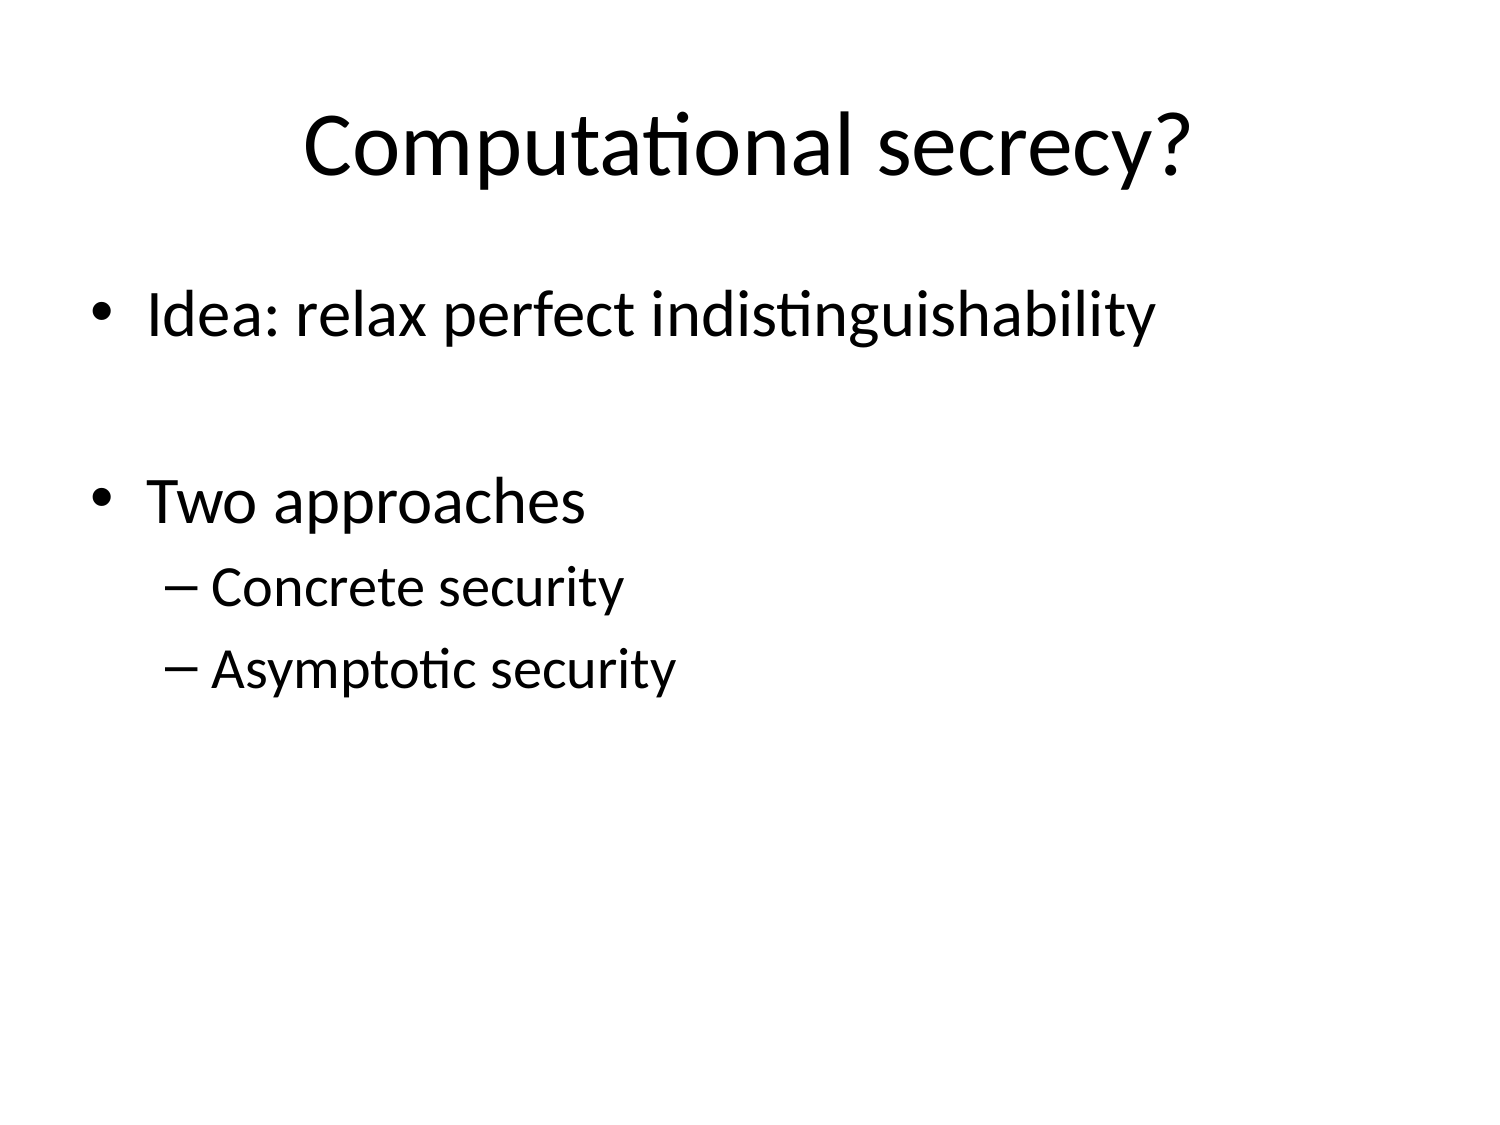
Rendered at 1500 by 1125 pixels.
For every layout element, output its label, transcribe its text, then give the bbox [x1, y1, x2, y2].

list Idea: relax perfect indistinguishability Two approaches Concrete security Asymptotic security [75, 262, 1425, 1005]
title Computational secrecy? [75, 45, 1425, 233]
